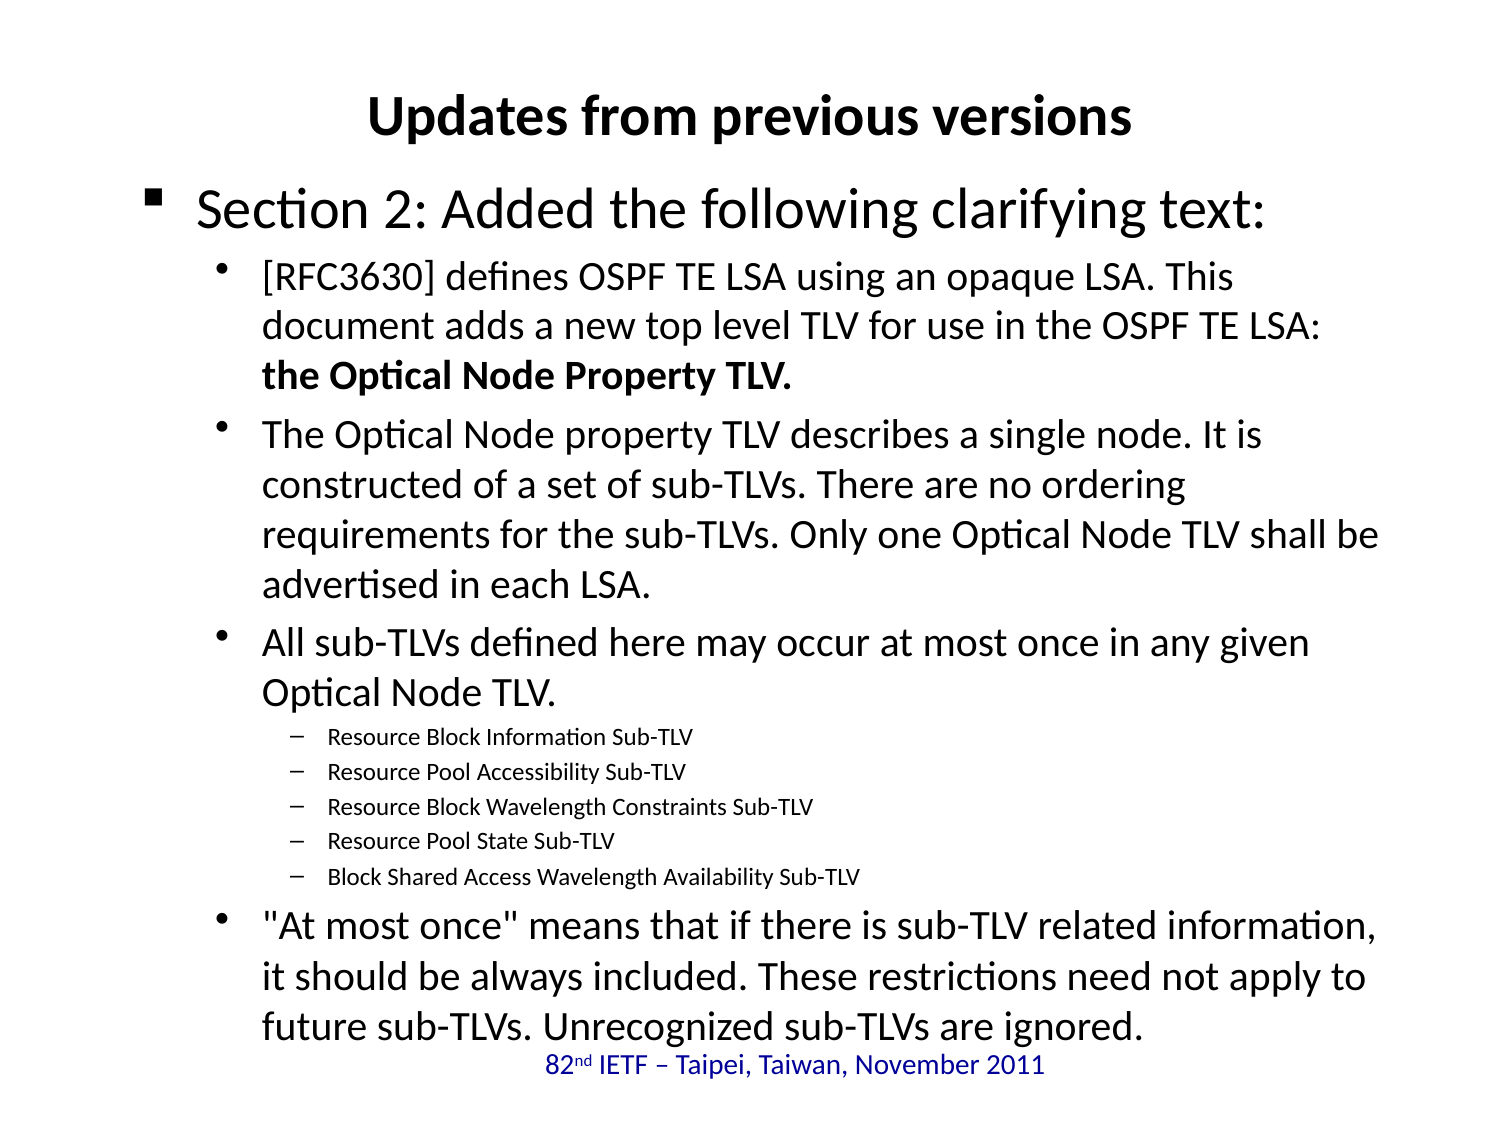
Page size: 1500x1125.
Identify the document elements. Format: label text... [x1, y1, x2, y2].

list Section 2: Added the following clarifying text: [RFC3630] defines OSPF TE LSA using an opaque LSA. This document adds a new top level TLV for use in the OSPF TE LSA: the Optical Node Property TLV. The Optical Node property TLV describes a single node. It is constructed of a set of sub-TLVs. There are no ordering requirements for the sub-TLVs. Only one Optical Node TLV shall be advertised in each LSA. All sub-TLVs defined here may occur at most once in any given Optical Node TLV. Resource Block Information Sub-TLV Resource Pool Accessibility Sub-TLV Resource Block Wavelength Constraints Sub-TLV Resource Pool State Sub-TLV Block Shared Access Wavelength Availability Sub-TLV "At most once" means that if there is sub-TLV related information, it should be always included. These restrictions need not apply to future sub-TLVs. Unrecognized sub-TLVs are ignored. [124, 162, 1401, 1038]
title Updates from previous versions [112, 62, 1388, 163]
text_box [149, 374, 1425, 1050]
